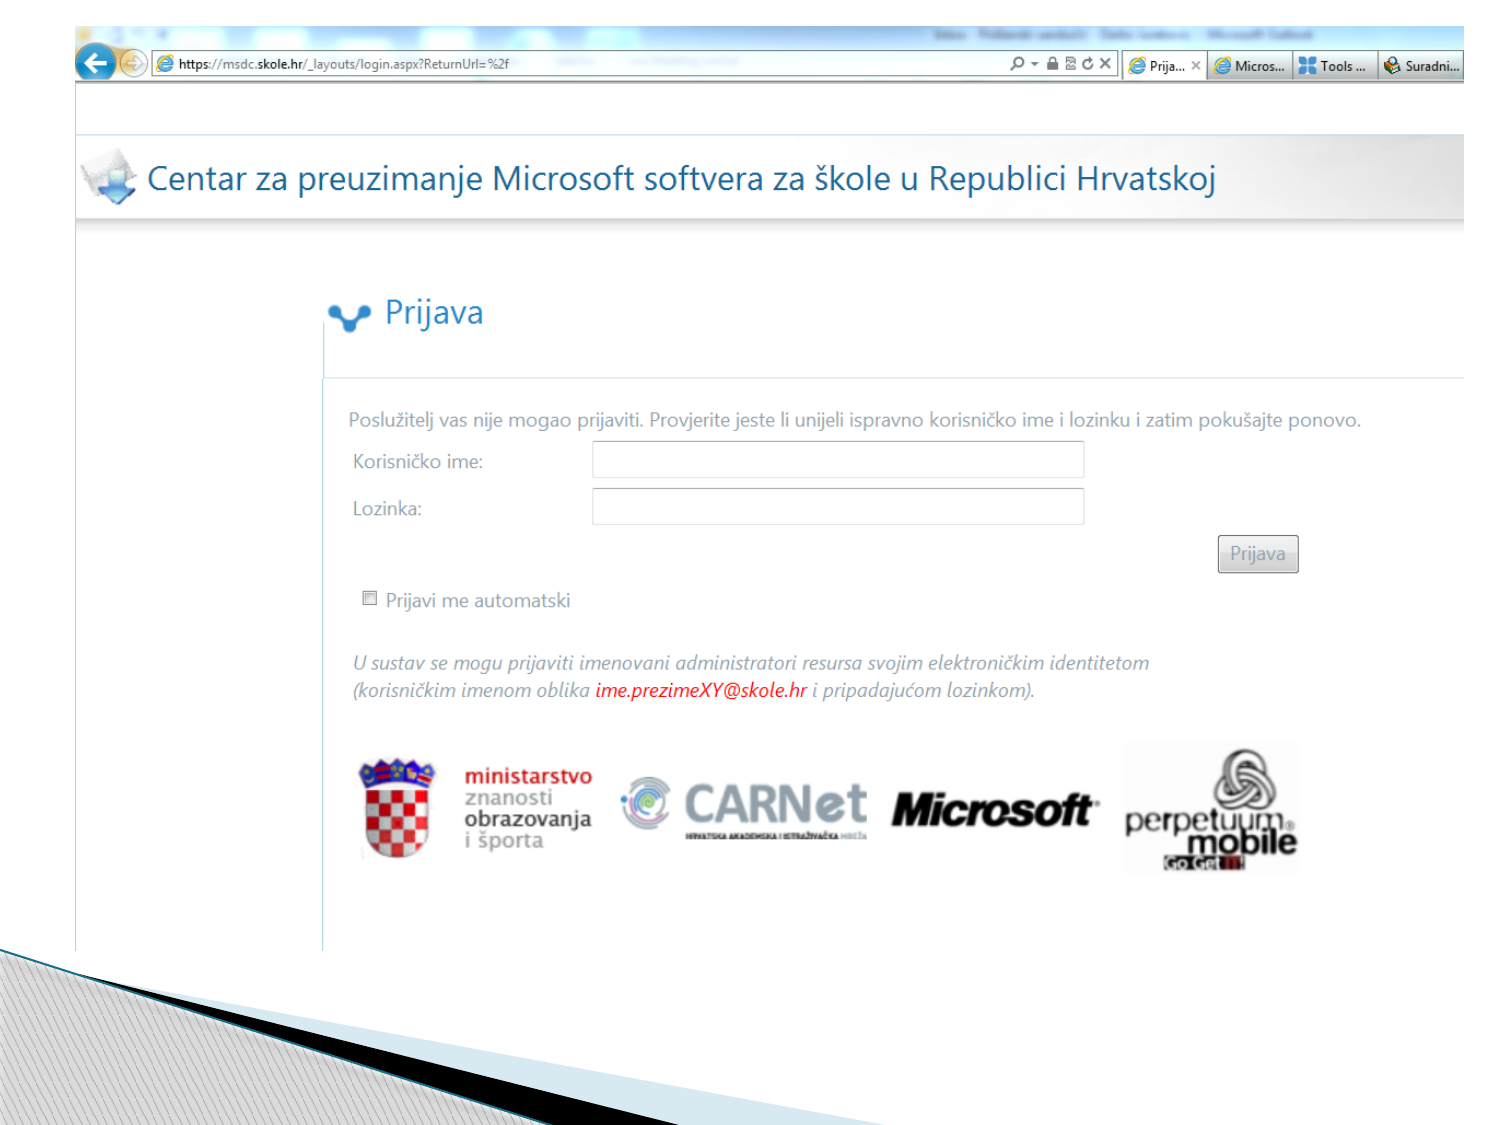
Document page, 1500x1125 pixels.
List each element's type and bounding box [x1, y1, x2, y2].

picture [74, 25, 1465, 951]
